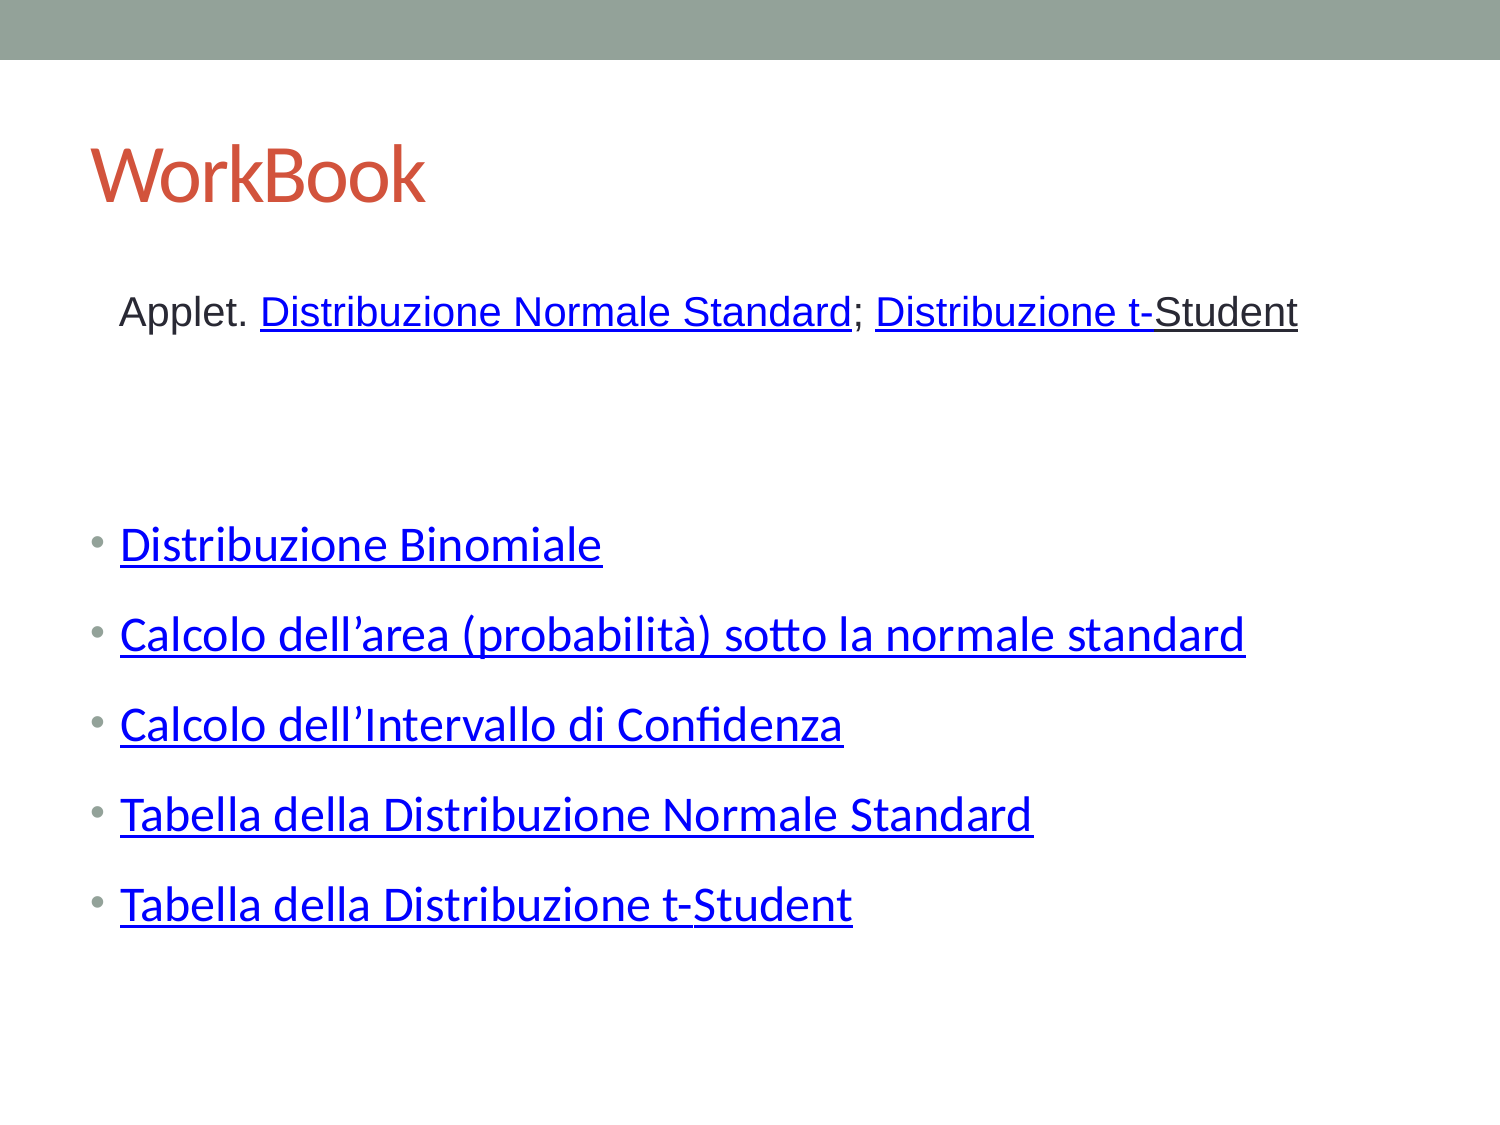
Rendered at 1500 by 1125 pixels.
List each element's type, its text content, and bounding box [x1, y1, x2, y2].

title WorkBook [75, 87, 1425, 250]
text_box Applet. Distribuzione Normale Standard; Distribuzione t-Student [104, 277, 1372, 343]
list Distribuzione Binomiale Calcolo dell’area (probabilità) sotto la normale standard Calcolo dell’Intervallo di Confidenza Tabella della Distribuzione Normale Standard Tabella della Distribuzione t-Student [75, 473, 1425, 982]
